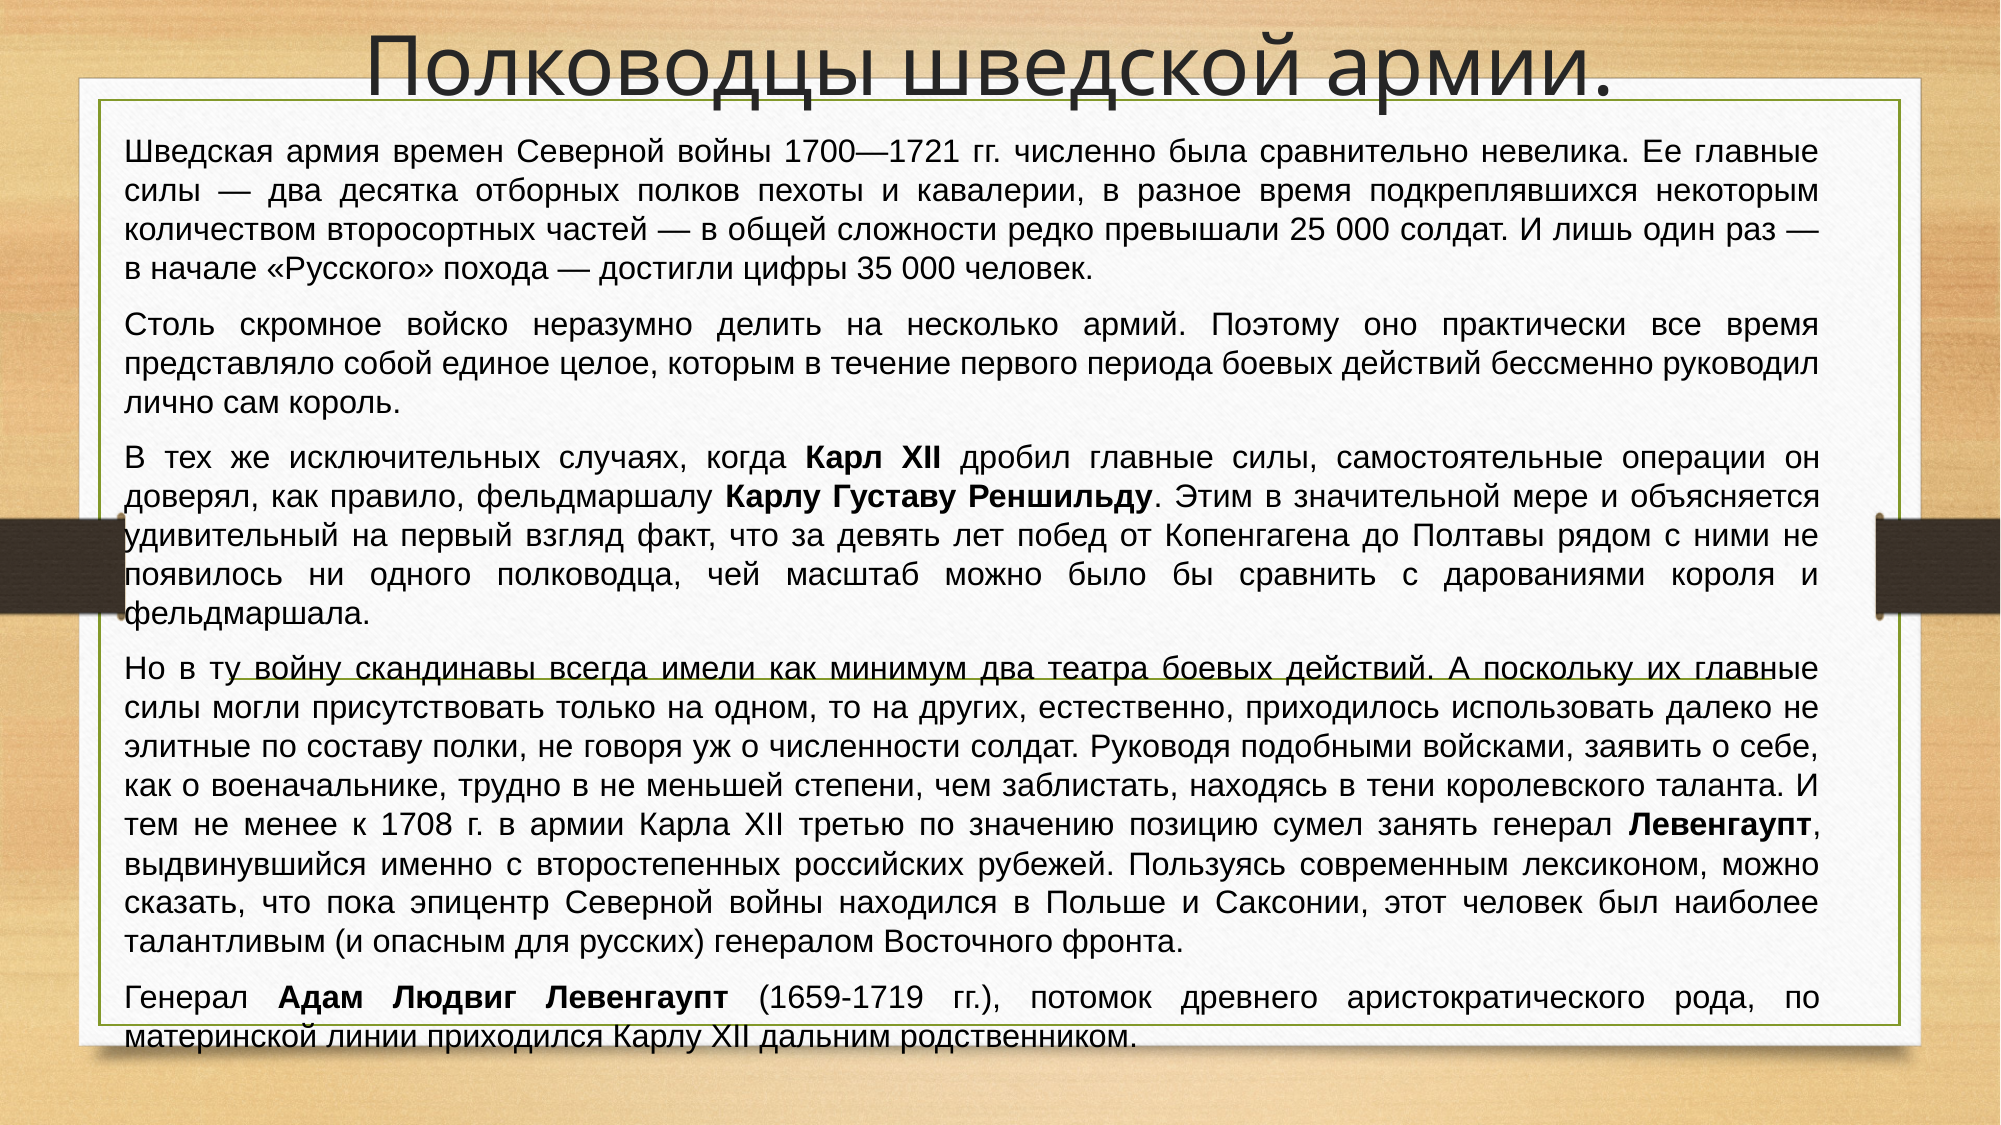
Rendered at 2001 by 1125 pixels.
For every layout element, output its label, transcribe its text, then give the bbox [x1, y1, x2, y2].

title Полководцы шведской армии. [109, 0, 1891, 205]
list Шведская армия времен Северной войны 1700—1721 гг. численно была сравнительно невелика. Ее главные силы — два десятка отборных полков пехоты и кавалерии, в разное время подкреплявшихся некоторым количеством второсортных частей — в общей сложности редко превышали 25 000 солдат. И лишь один раз — в начале «Русского» похода — достигли цифры 35 000 человек. Столь скромное войско неразумно делить на несколько армий. Поэтому оно практически все время представляло собой единое целое, которым в течение первого периода боевых действий бессменно руководил лично сам король. В тех же исключительных случаях, когда Карл XII дробил главные силы, самостоятельные операции он доверял, как правило, фельдмаршалу Карлу Густаву Реншильду. Этим в значительной мере и объясняется удивительный на первый взгляд факт, что за девять лет побед от Копенгагена до Полтавы рядом с ними не появилось ни одного полководца, чей масштаб можно было бы сравнить с дарованиями короля и фельдмаршала. Но в ту войну скандинавы всегда имели как минимум два театра боевых действий. А поскольку их главные силы могли присутствовать только на одном, то на других, естественно, приходилось использовать далеко не элитные по составу полки, не говоря уж о численности солдат. Руководя подобными войсками, заявить о себе, как о военачальнике, трудно в не меньшей степени, чем заблистать, находясь в тени королевского таланта. И тем не менее к 1708 г. в армии Карла XII третью по значению позицию сумел занять генерал Левенгаупт, выдвинувшийся именно с второстепенных российских рубежей. Пользуясь современным лексиконом, можно сказать, что пока эпицентр Северной войны находился в Польше и Саксонии, этот человек был наиболее талантливым (и опасным для русских) генералом Восточного фронта. Генерал Адам Людвиг Левенгаупт (1659-1719 гг.), потомок древнего аристократического рода, по материнской линии приходился Карлу XII дальним родственником. [109, 122, 1837, 1069]
picture [0, 0, 2001, 1125]
